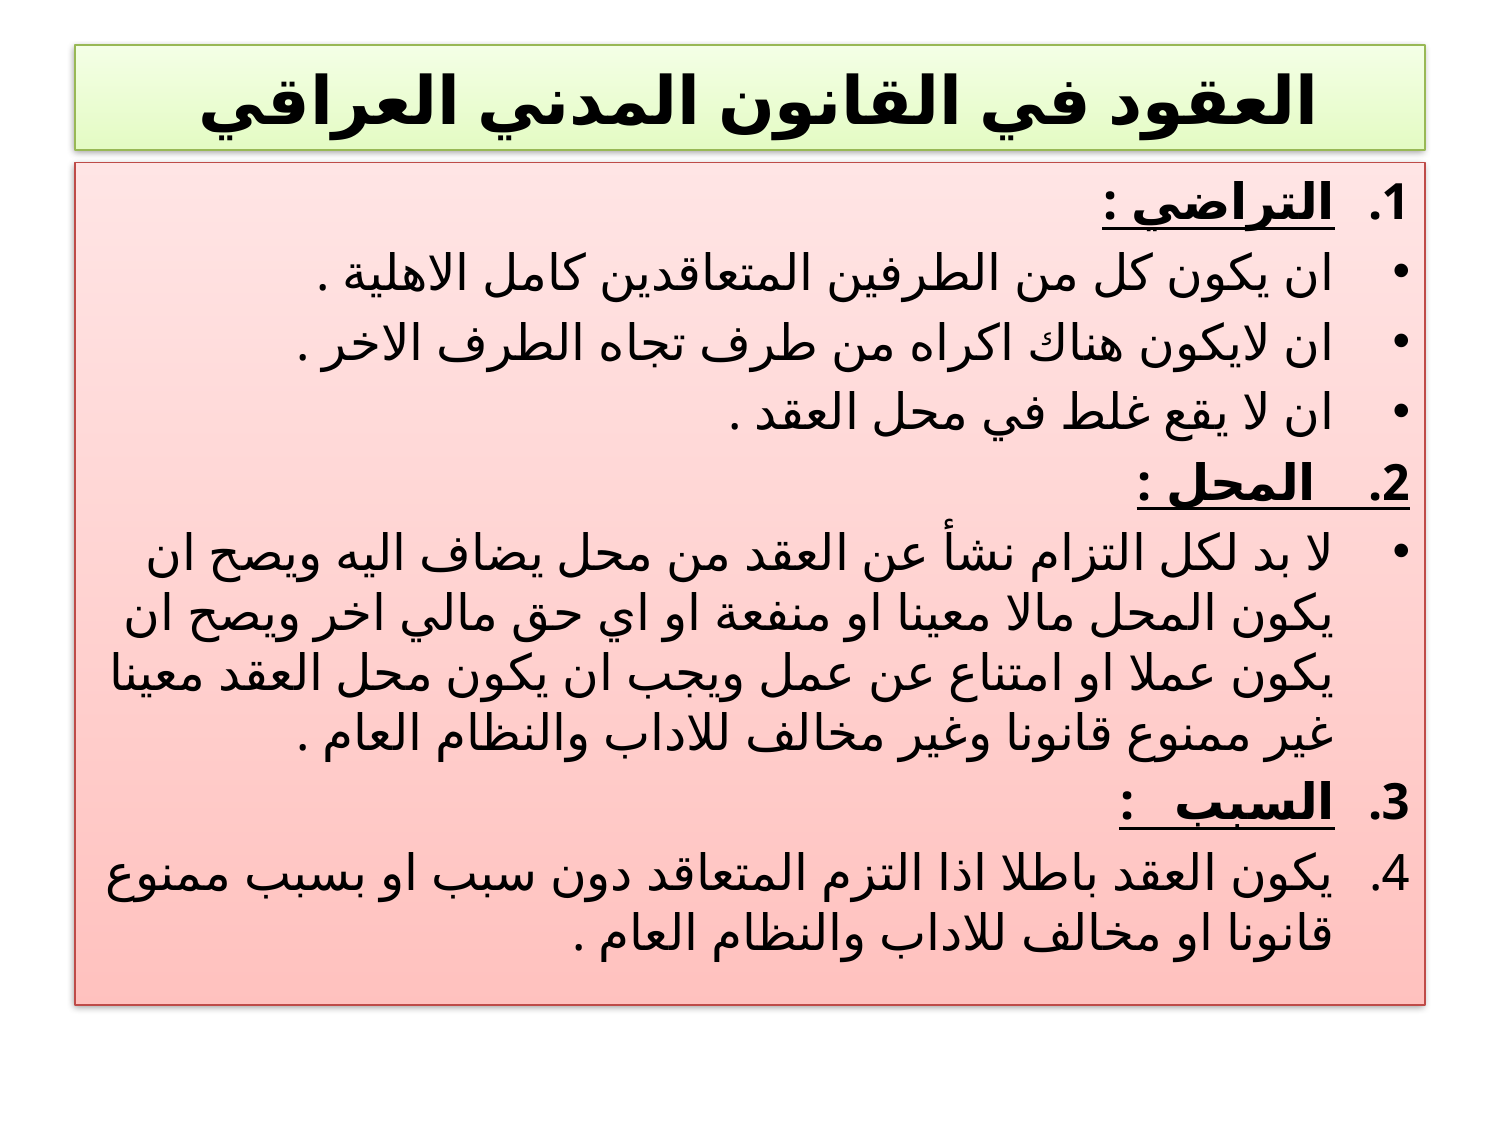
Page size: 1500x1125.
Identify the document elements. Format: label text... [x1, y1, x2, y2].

title العقود في القانون المدني العراقي [74, 44, 1426, 151]
list التراضي : ان يكون كل من الطرفين المتعاقدين كامل الاهلية . ان لايكون هناك اكراه من طرف تجاه الطرف الاخر . ان لا يقع غلط في محل العقد . 2. المحل : لا بد لكل التزام نشأ عن العقد من محل يضاف اليه ويصح ان يكون المحل مالا معينا او منفعة او اي حق مالي اخر ويصح ان يكون عملا او امتناع عن عمل ويجب ان يكون محل العقد معينا غير ممنوع قانونا وغير مخالف للاداب والنظام العام . السبب : يكون العقد باطلا اذا التزم المتعاقد دون سبب او بسبب ممنوع قانونا او مخالف للاداب والنظام العام . [74, 162, 1426, 1006]
